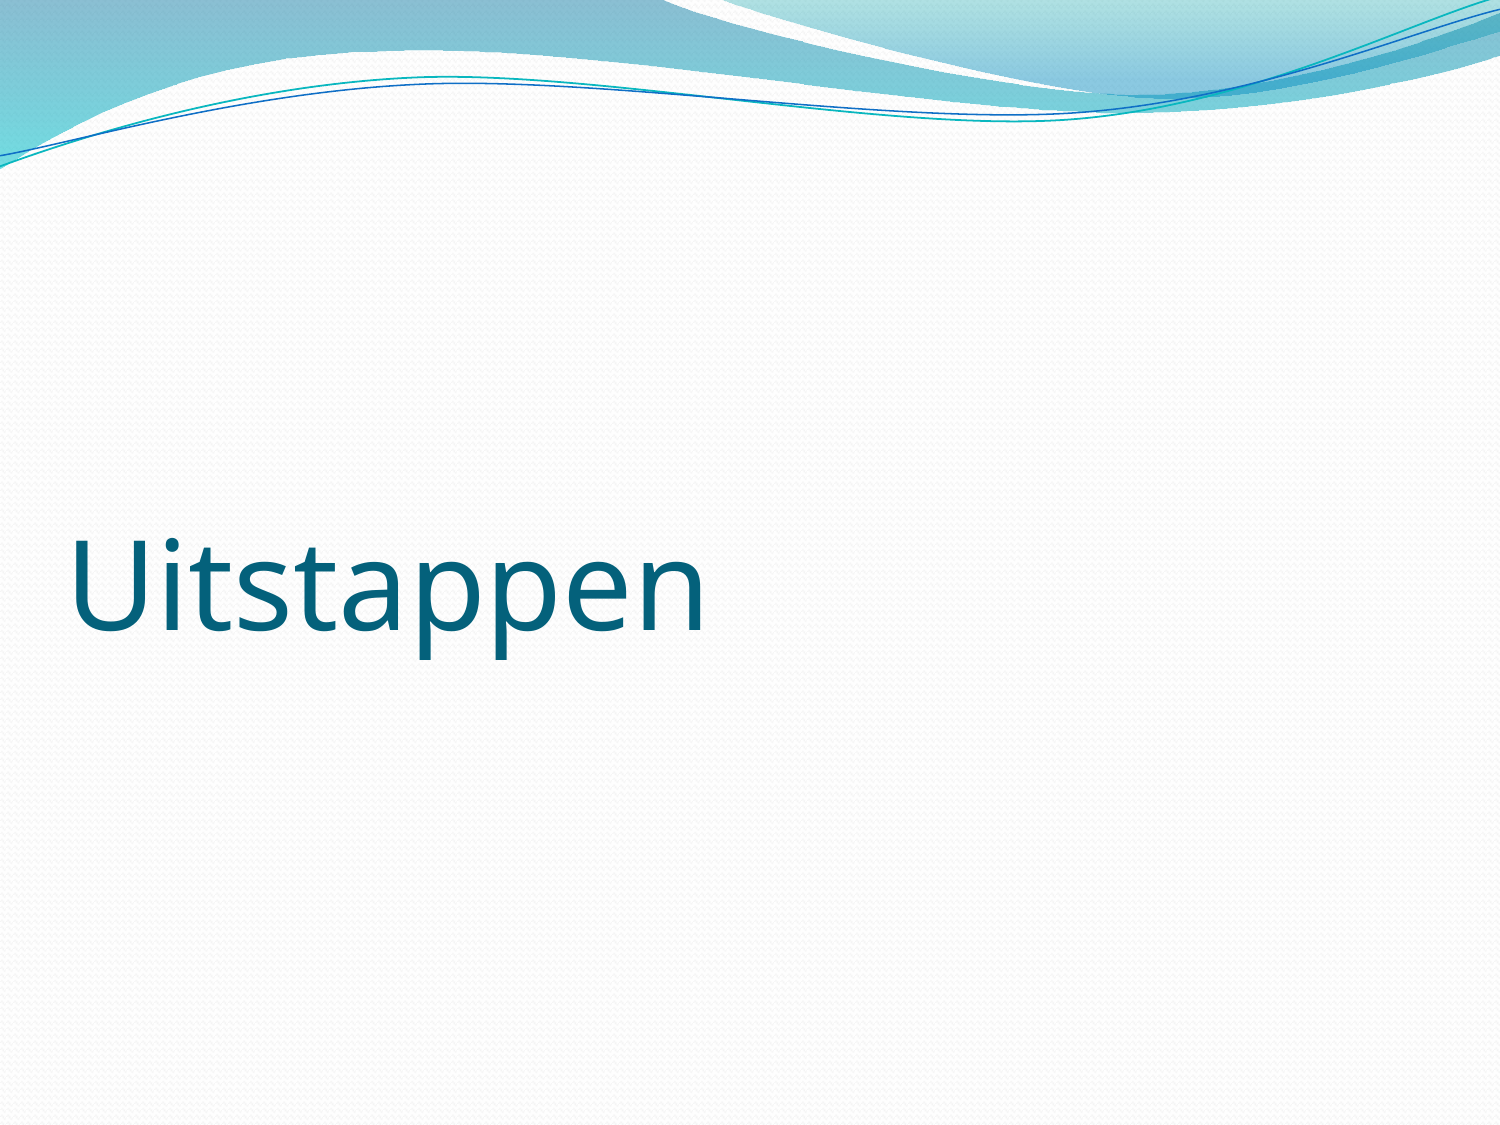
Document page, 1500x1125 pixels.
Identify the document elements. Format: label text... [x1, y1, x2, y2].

title Uitstappen [64, 468, 1428, 656]
